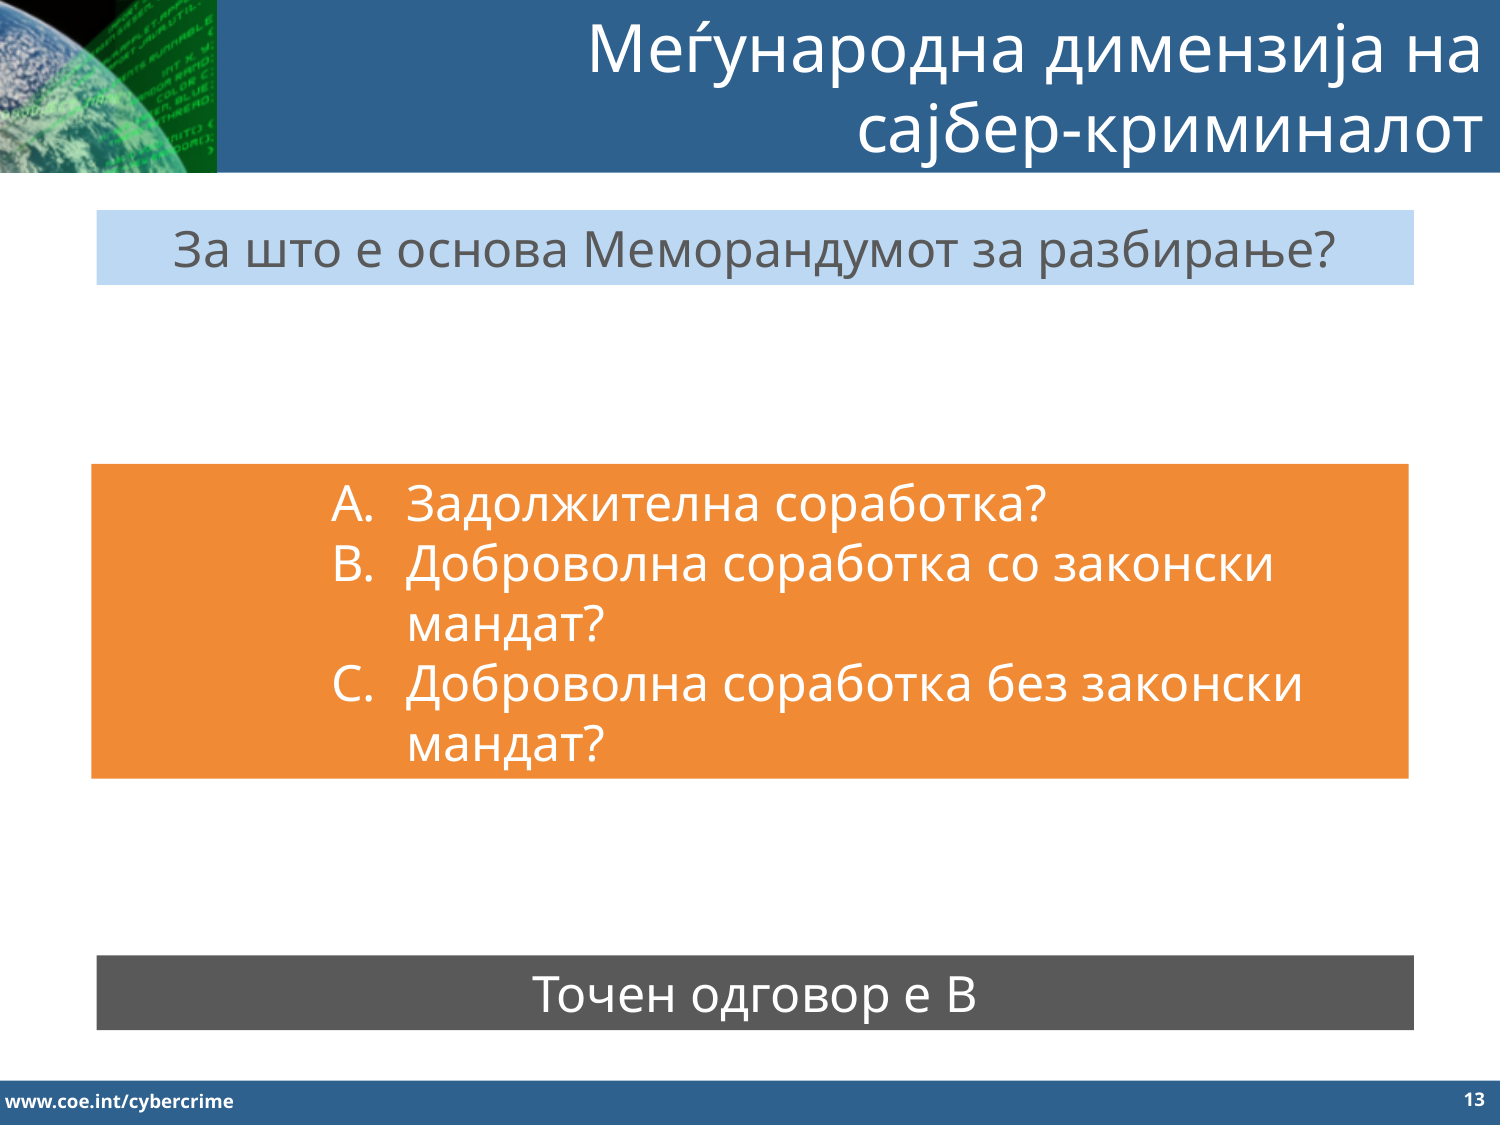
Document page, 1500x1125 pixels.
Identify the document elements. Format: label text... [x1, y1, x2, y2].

text_box Задолжителна соработка? Доброволна соработка со законски мандат? Доброволна соработка без законски мандат? [91, 463, 1409, 779]
slide_number 13 [1149, 1079, 1500, 1125]
text_box Точен одговор е B [96, 955, 1414, 1031]
text_box За што е основа Меморандумот за разбирање? [96, 210, 1414, 285]
picture [0, 1, 217, 173]
text_box Меѓународна димензија на сајбер-криминалот [329, 9, 1500, 162]
